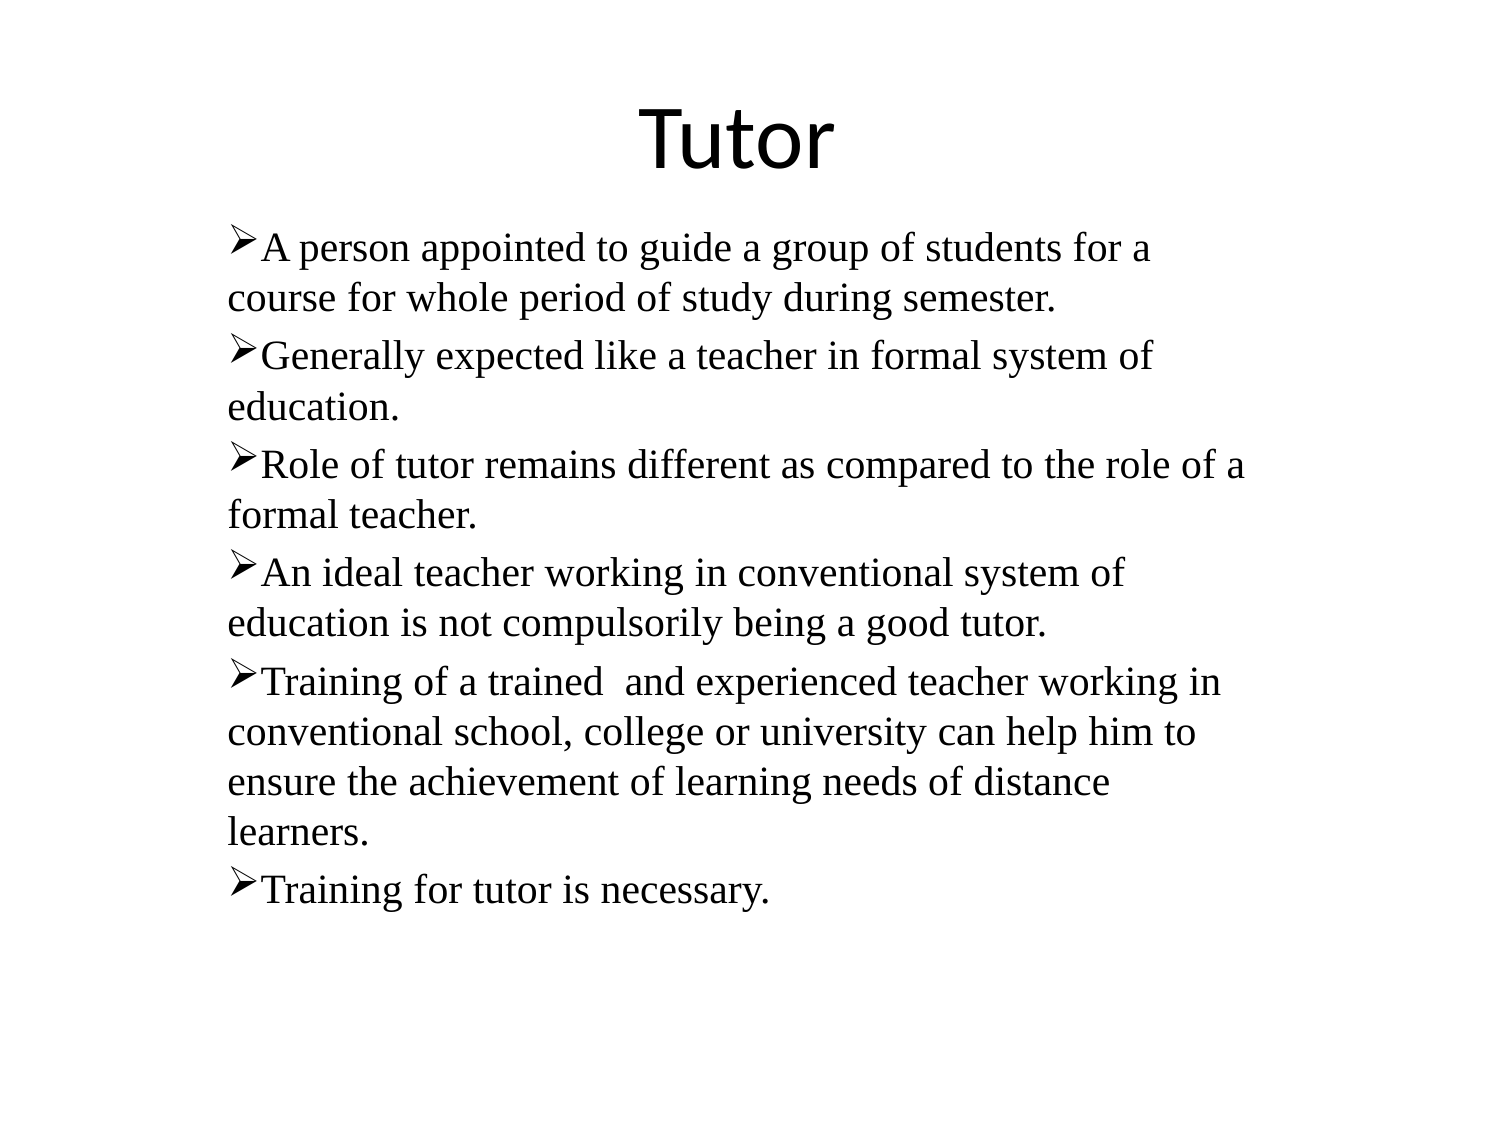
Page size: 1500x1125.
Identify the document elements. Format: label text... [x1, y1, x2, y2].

title Tutor [99, 62, 1375, 201]
subtitle A person appointed to guide a group of students for a course for whole period of study during semester. Generally expected like a teacher in formal system of education. Role of tutor remains different as compared to the role of a formal teacher. An ideal teacher working in conventional system of education is not compulsorily being a good tutor. Training of a trained and experienced teacher working in conventional school, college or university can help him to ensure the achievement of learning needs of distance learners. Training for tutor is necessary. [212, 212, 1263, 975]
